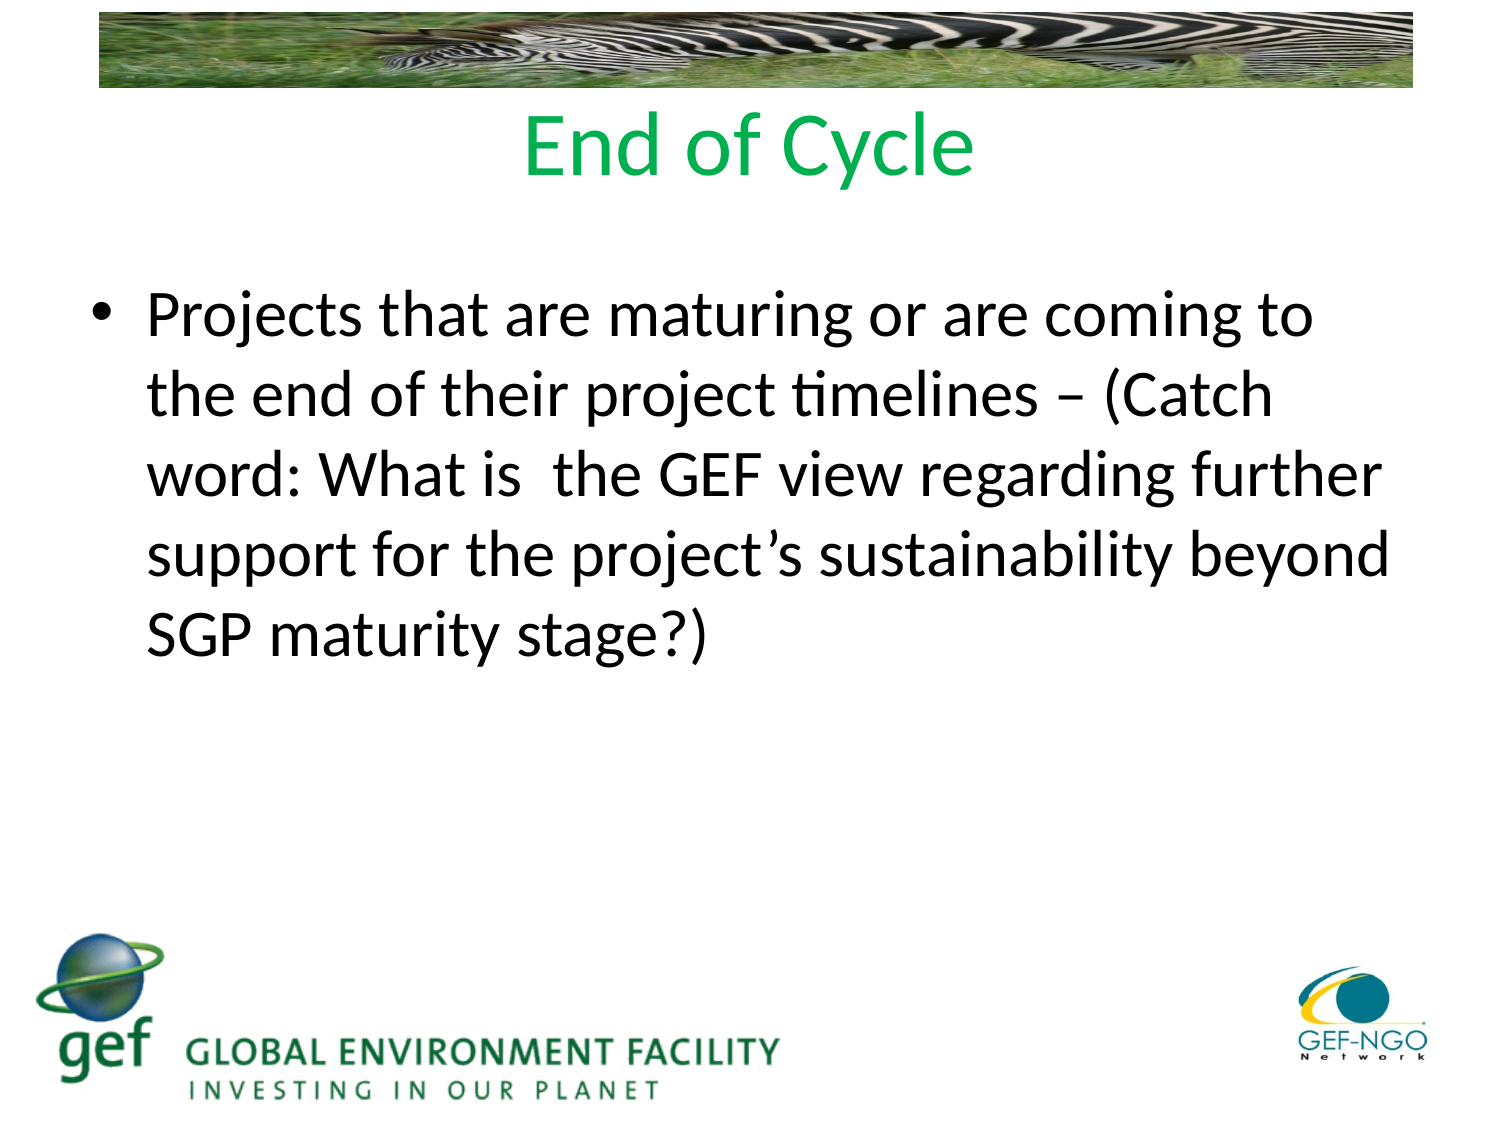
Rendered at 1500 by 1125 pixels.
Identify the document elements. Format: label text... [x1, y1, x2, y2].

list Projects that are maturing or are coming to the end of their project timelines – (Catch word: What is the GEF view regarding further support for the project’s sustainability beyond SGP maturity stage?) [75, 262, 1425, 1005]
picture [25, 916, 798, 1113]
picture [1287, 951, 1438, 1076]
picture [99, 12, 1413, 88]
title End of Cycle [75, 45, 1425, 233]
